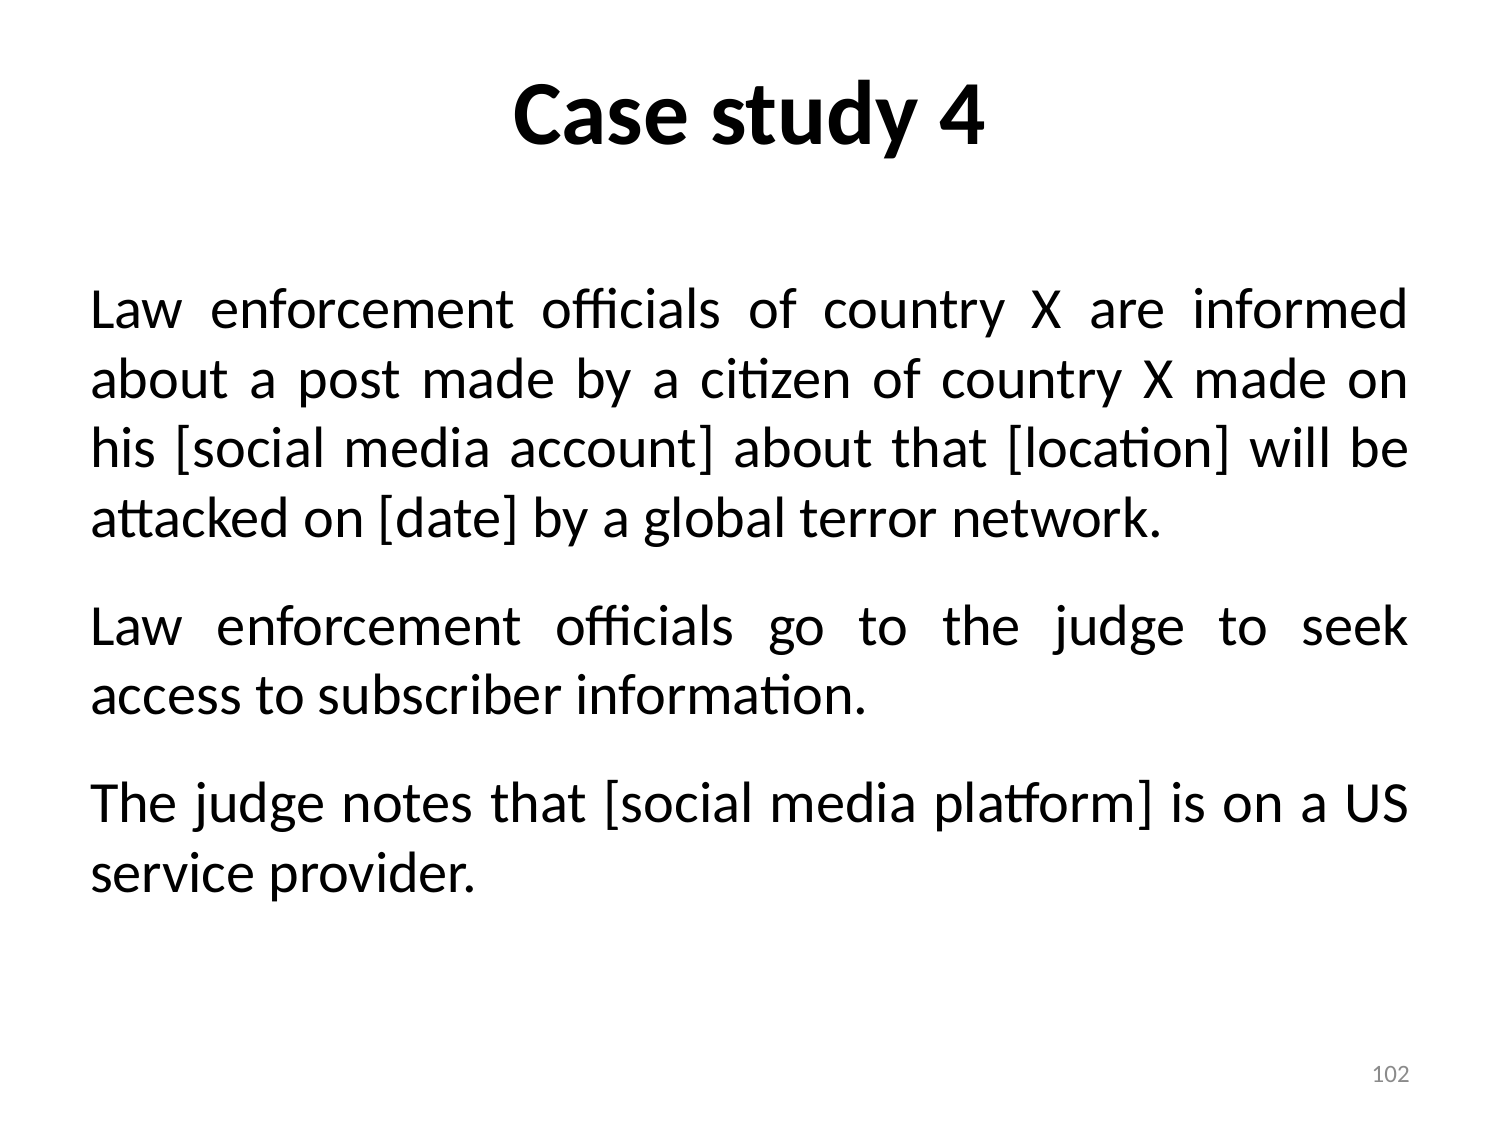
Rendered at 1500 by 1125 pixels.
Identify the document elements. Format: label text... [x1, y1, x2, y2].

slide_number 102 [1074, 1042, 1425, 1103]
list Law enforcement officials of country X are informed about a post made by a citizen of country X made on his [social media account] about that [location] will be attacked on [date] by a global terror network. Law enforcement officials go to the judge to seek access to subscriber information. The judge notes that [social media platform] is on a US service provider. [75, 262, 1425, 1022]
title Case study 4 [75, 45, 1425, 233]
